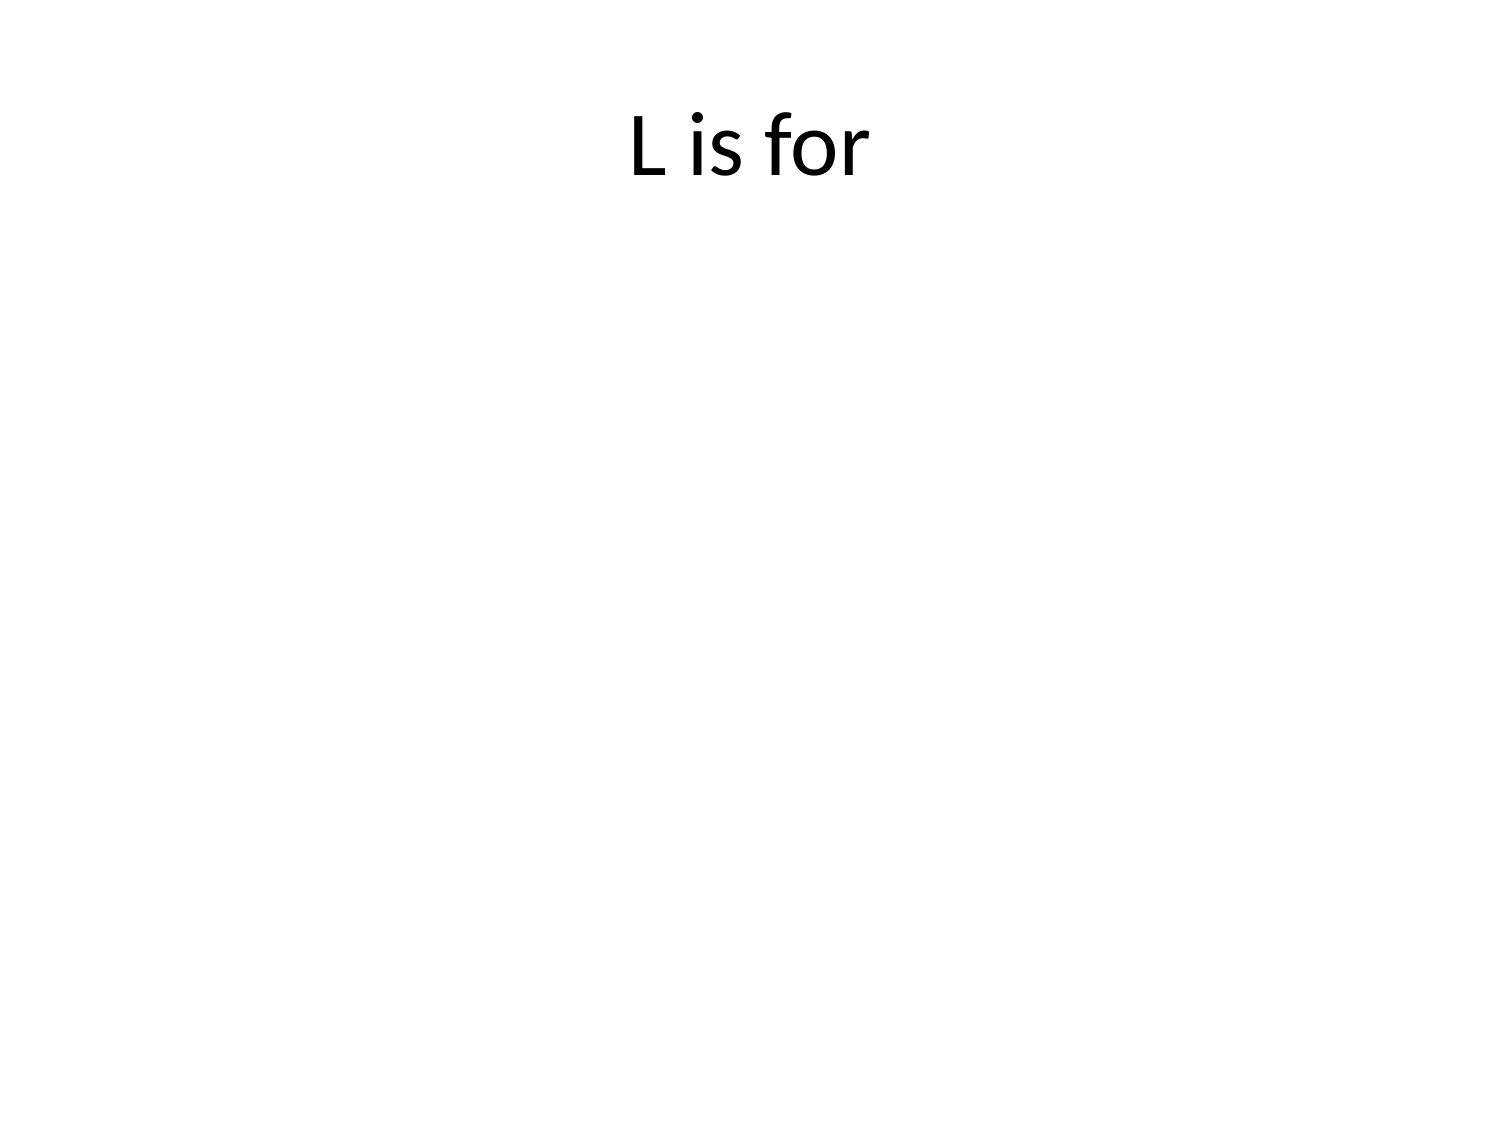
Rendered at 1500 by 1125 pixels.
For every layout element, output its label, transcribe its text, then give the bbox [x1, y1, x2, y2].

title L is for [75, 45, 1425, 233]
